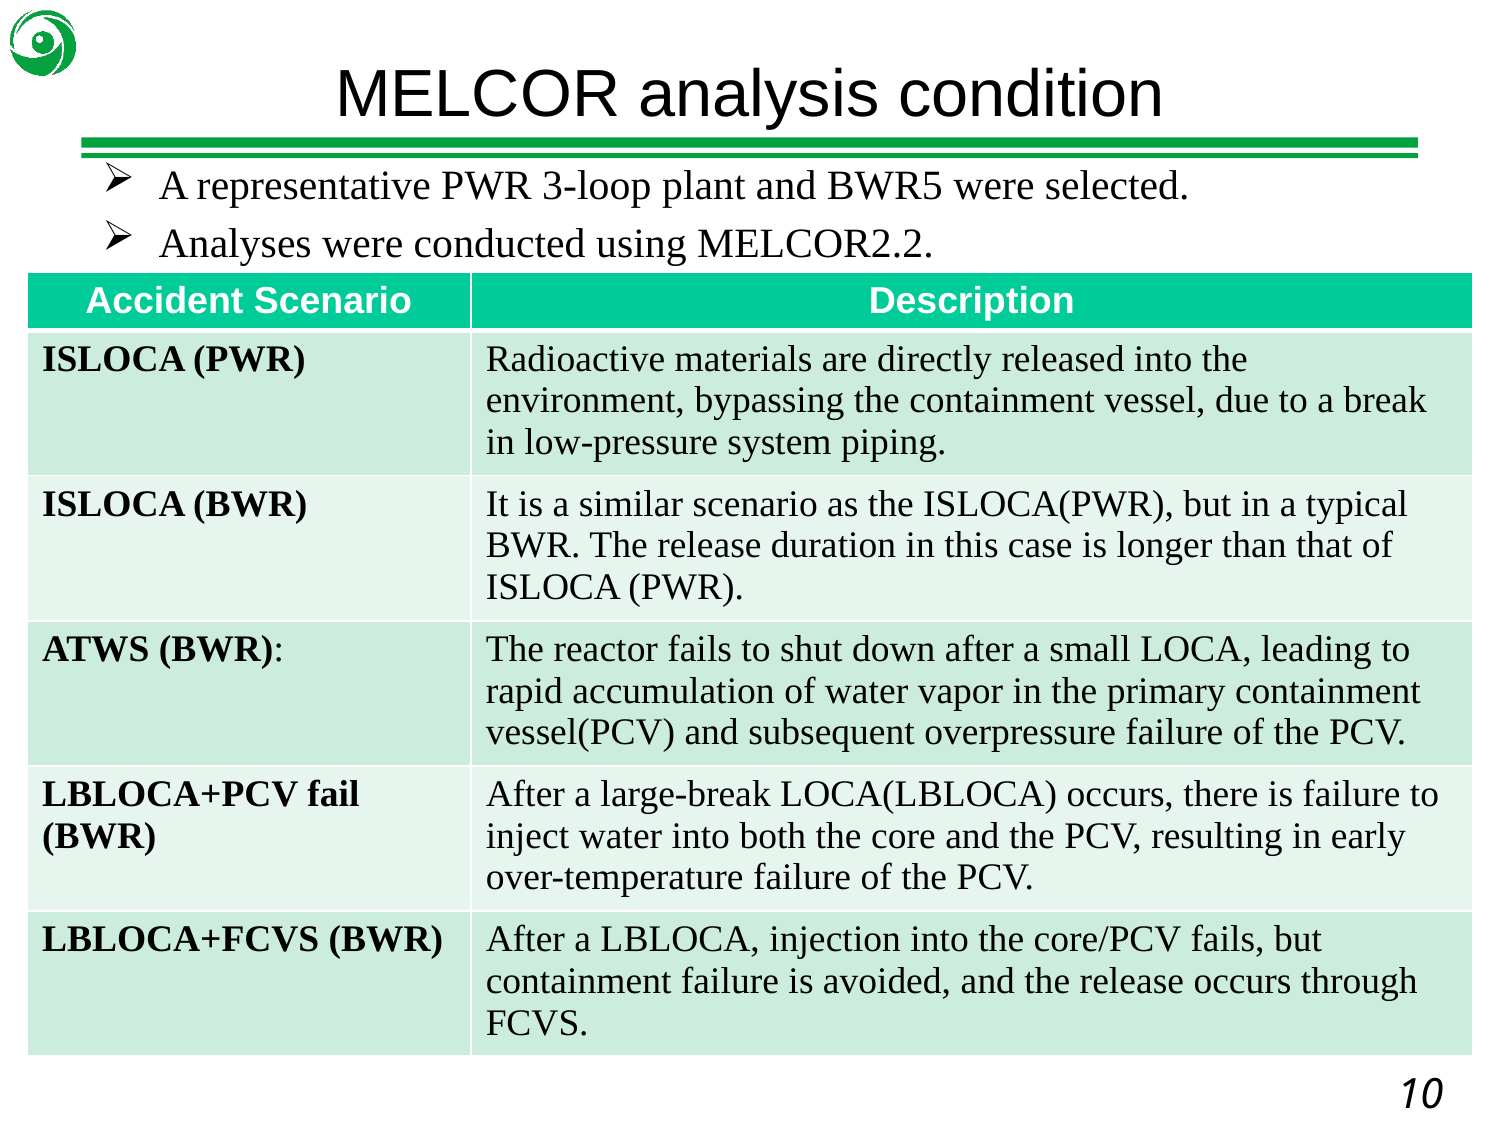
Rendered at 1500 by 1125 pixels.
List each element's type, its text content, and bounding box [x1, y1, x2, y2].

table_cell LBLOCA+FCVS (BWR) [28, 912, 470, 1055]
table_cell ISLOCA (PWR) [28, 333, 470, 475]
table_cell After a large-break LOCA(LBLOCA) occurs, there is failure to inject water into both the core and the PCV, resulting in early over-temperature failure of the PCV. [472, 767, 1472, 910]
table_cell ISLOCA (BWR) [28, 476, 470, 620]
table_cell LBLOCA+PCV fail (BWR) [28, 767, 470, 910]
title MELCOR analysis condition [87, 42, 1413, 138]
table_cell ATWS (BWR): [28, 622, 470, 765]
table_cell Radioactive materials are directly released into the environment, bypassing the containment vessel, due to a break in low-pressure system piping. [472, 333, 1472, 475]
table_header Accident Scenario [28, 273, 470, 328]
list A representative PWR 3-loop plant and BWR5 were selected. Analyses were conducted using MELCOR2.2. [87, 150, 1443, 271]
table_header Description [472, 273, 1472, 328]
table_cell It is a similar scenario as the ISLOCA(PWR), but in a typical BWR. The release duration in this case is longer than that of ISLOCA (PWR). [472, 476, 1472, 620]
table_cell After a LBLOCA, injection into the core/PCV fails, but containment failure is avoided, and the release occurs through FCVS. [472, 912, 1472, 1055]
picture [0, 0, 88, 88]
table_cell The reactor fails to shut down after a small LOCA, leading to rapid accumulation of water vapor in the primary containment vessel(PCV) and subsequent overpressure failure of the PCV. [472, 622, 1472, 765]
